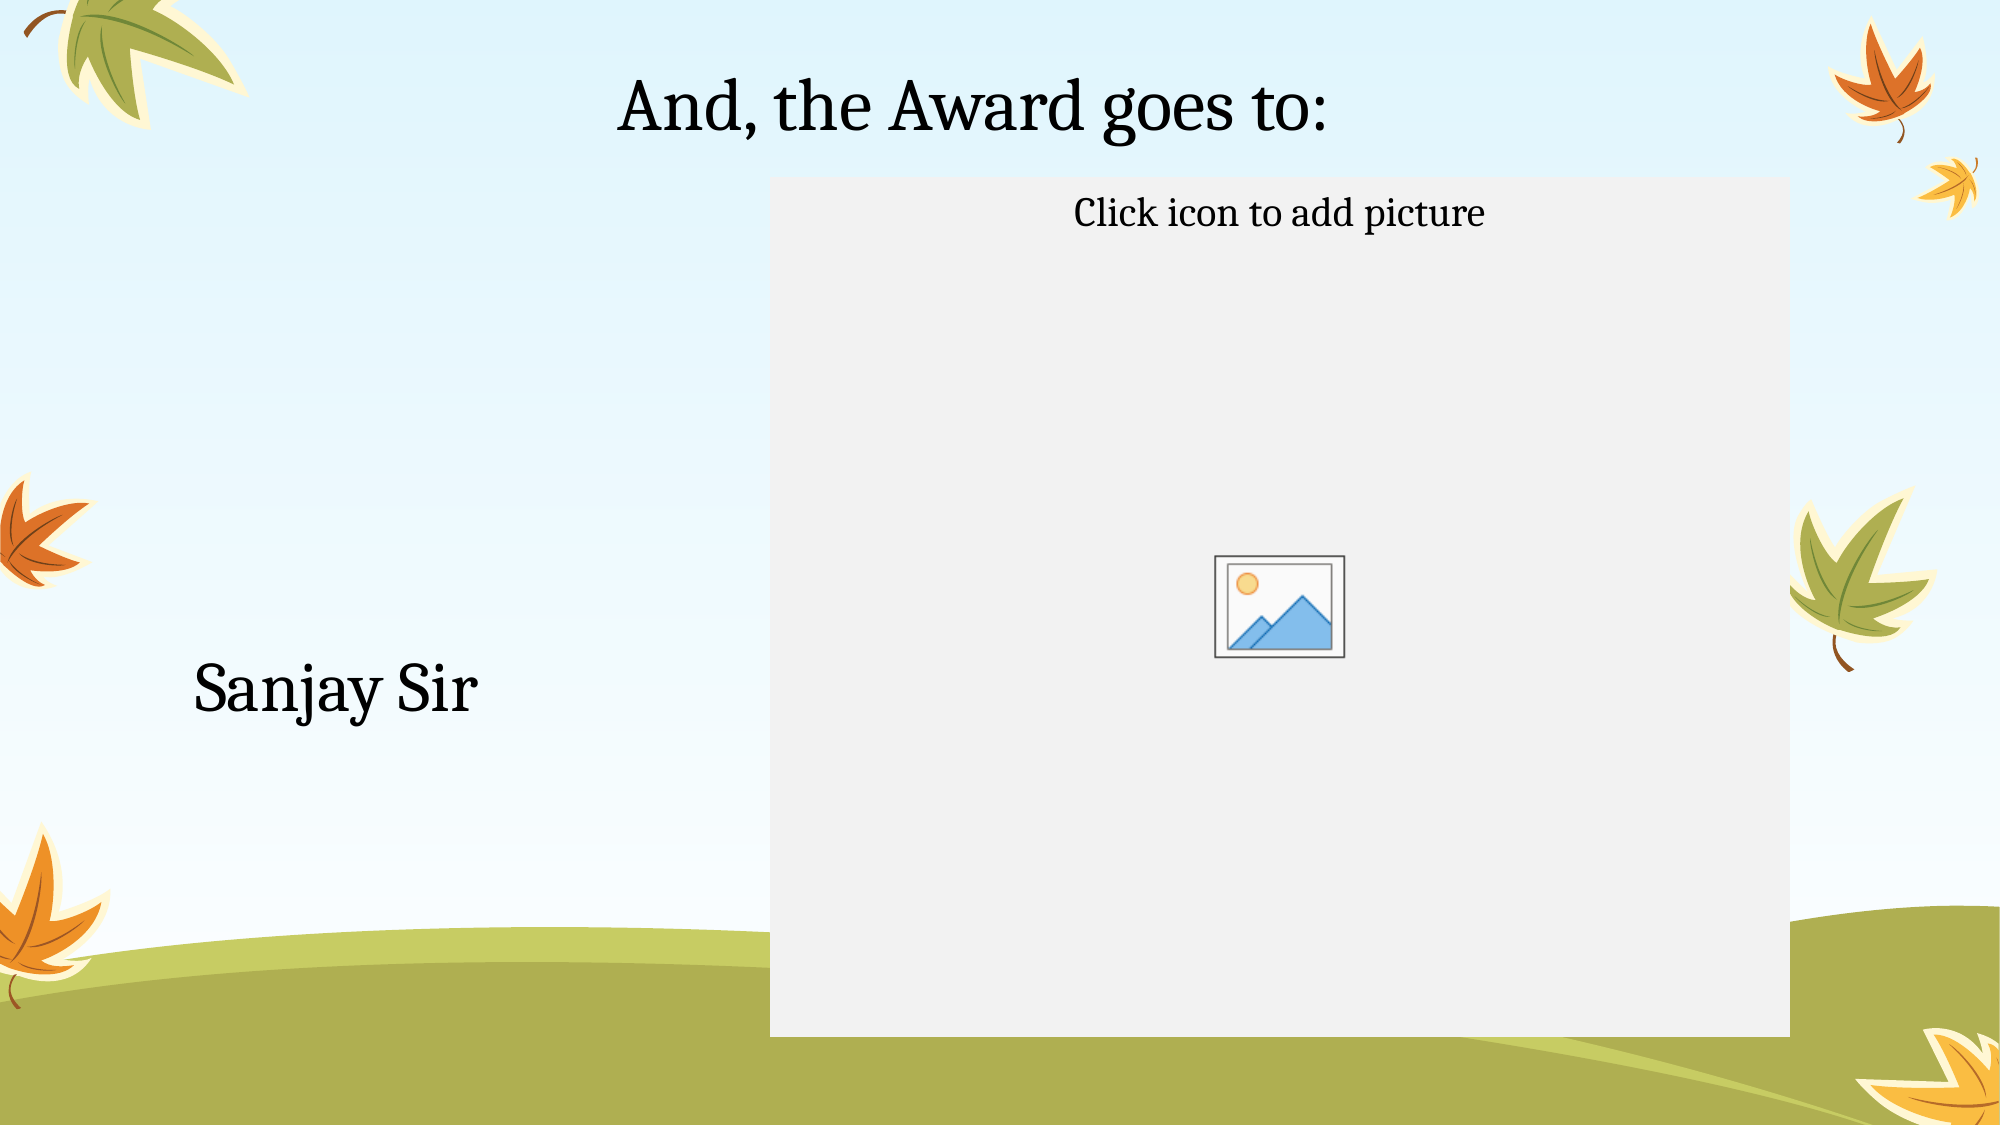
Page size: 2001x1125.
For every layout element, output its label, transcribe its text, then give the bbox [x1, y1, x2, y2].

title Sanjay Sir [180, 359, 690, 735]
picture [769, 176, 1791, 1038]
